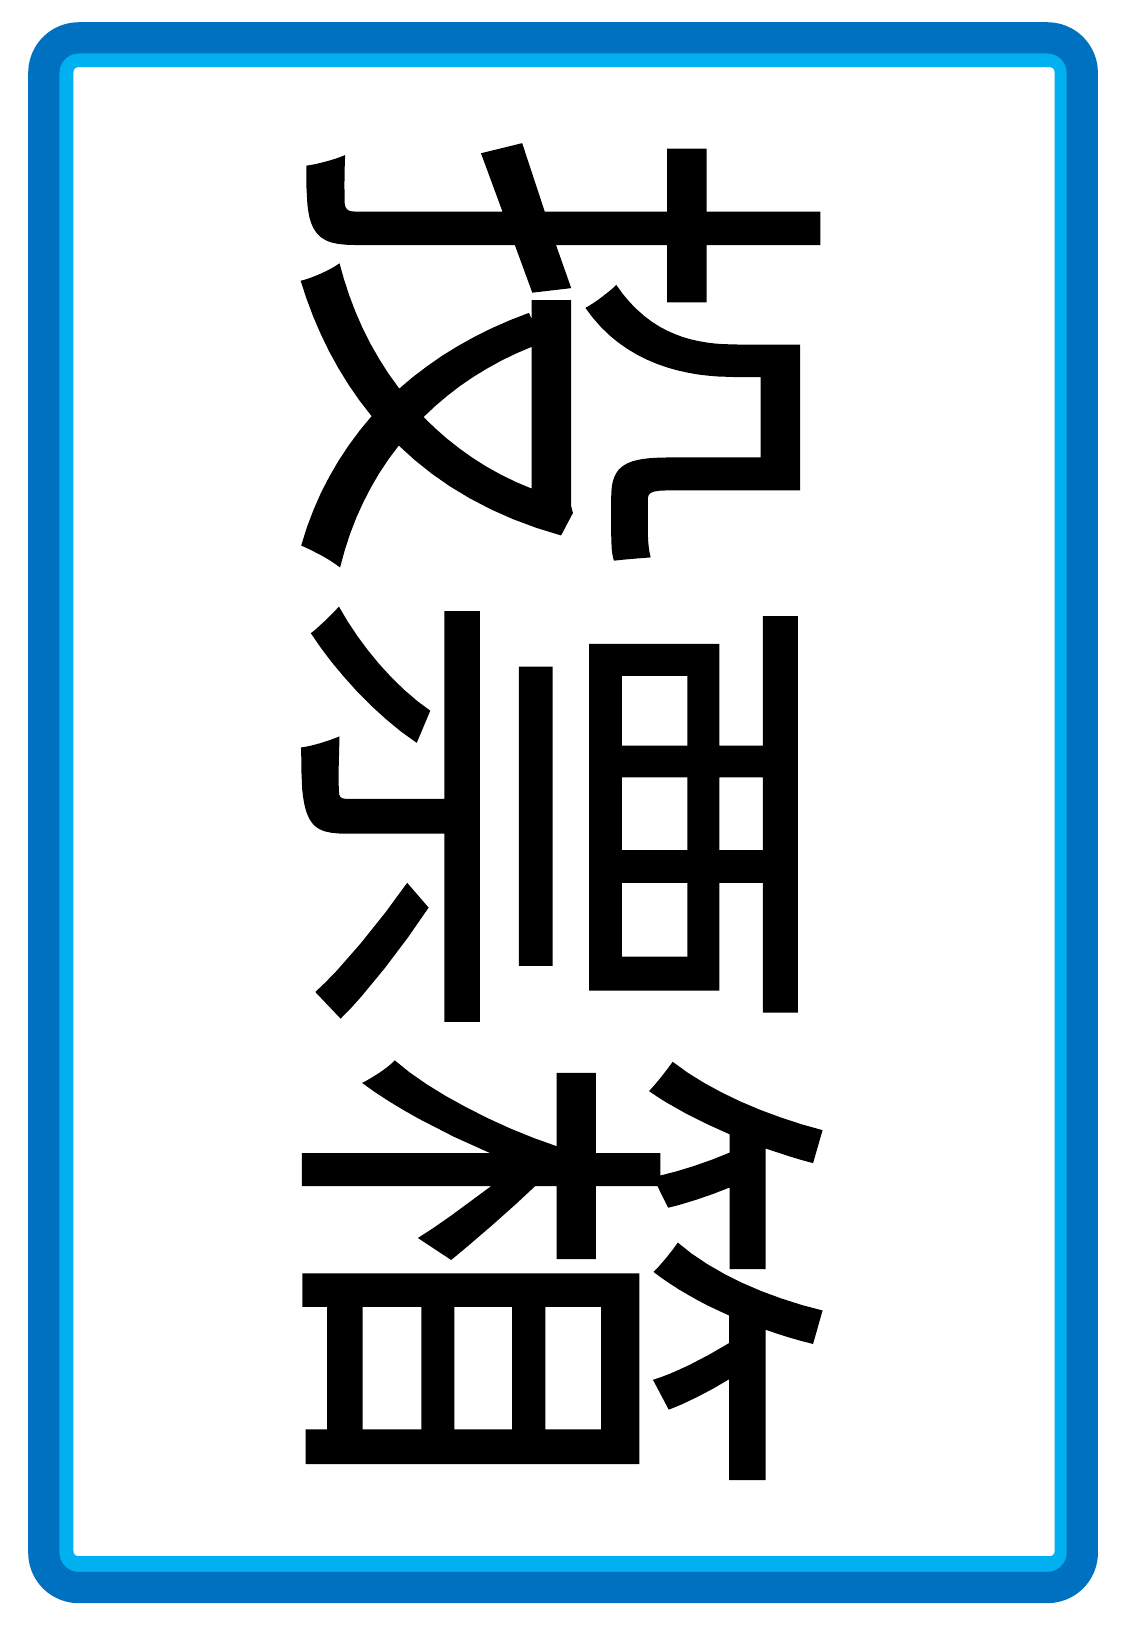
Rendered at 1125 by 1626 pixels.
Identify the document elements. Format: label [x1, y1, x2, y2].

text_box [43, 37, 1083, 1588]
